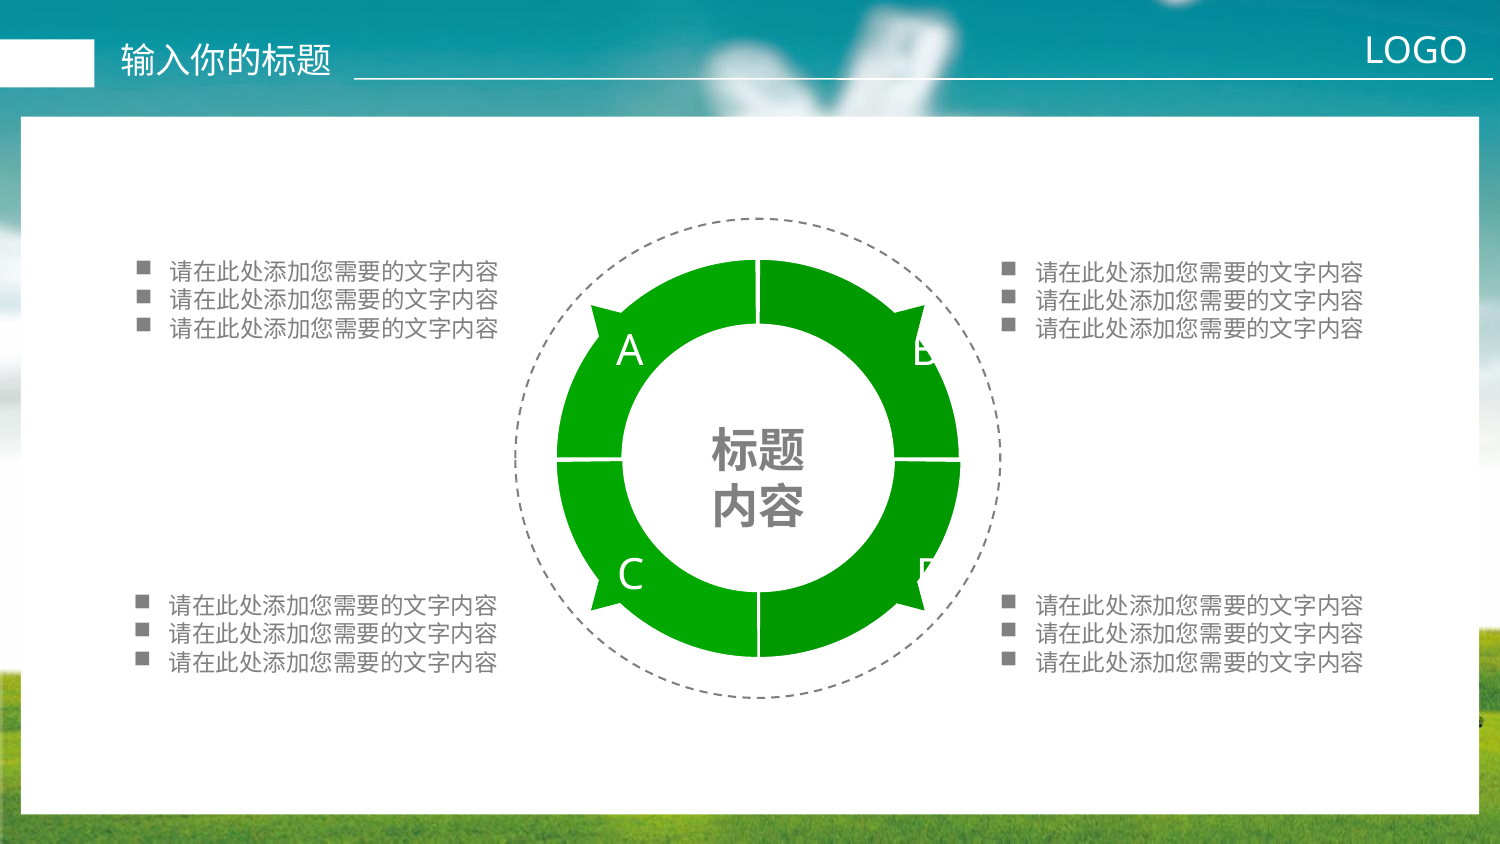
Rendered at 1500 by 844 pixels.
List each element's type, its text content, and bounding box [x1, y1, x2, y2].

text_box 请在此处添加您需要的文字内容 请在此处添加您需要的文字内容 请在此处添加您需要的文字内容 [51, 251, 510, 348]
text_box 标题 内容 [637, 414, 879, 539]
text_box 请在此处添加您需要的文字内容 请在此处添加您需要的文字内容 请在此处添加您需要的文字内容 [916, 252, 1376, 348]
text_box 请在此处添加您需要的文字内容 请在此处添加您需要的文字内容 请在此处添加您需要的文字内容 [916, 585, 1376, 682]
text_box 请在此处添加您需要的文字内容 请在此处添加您需要的文字内容 请在此处添加您需要的文字内容 [49, 585, 509, 682]
text_box [515, 218, 1001, 698]
picture [0, 0, 1500, 844]
